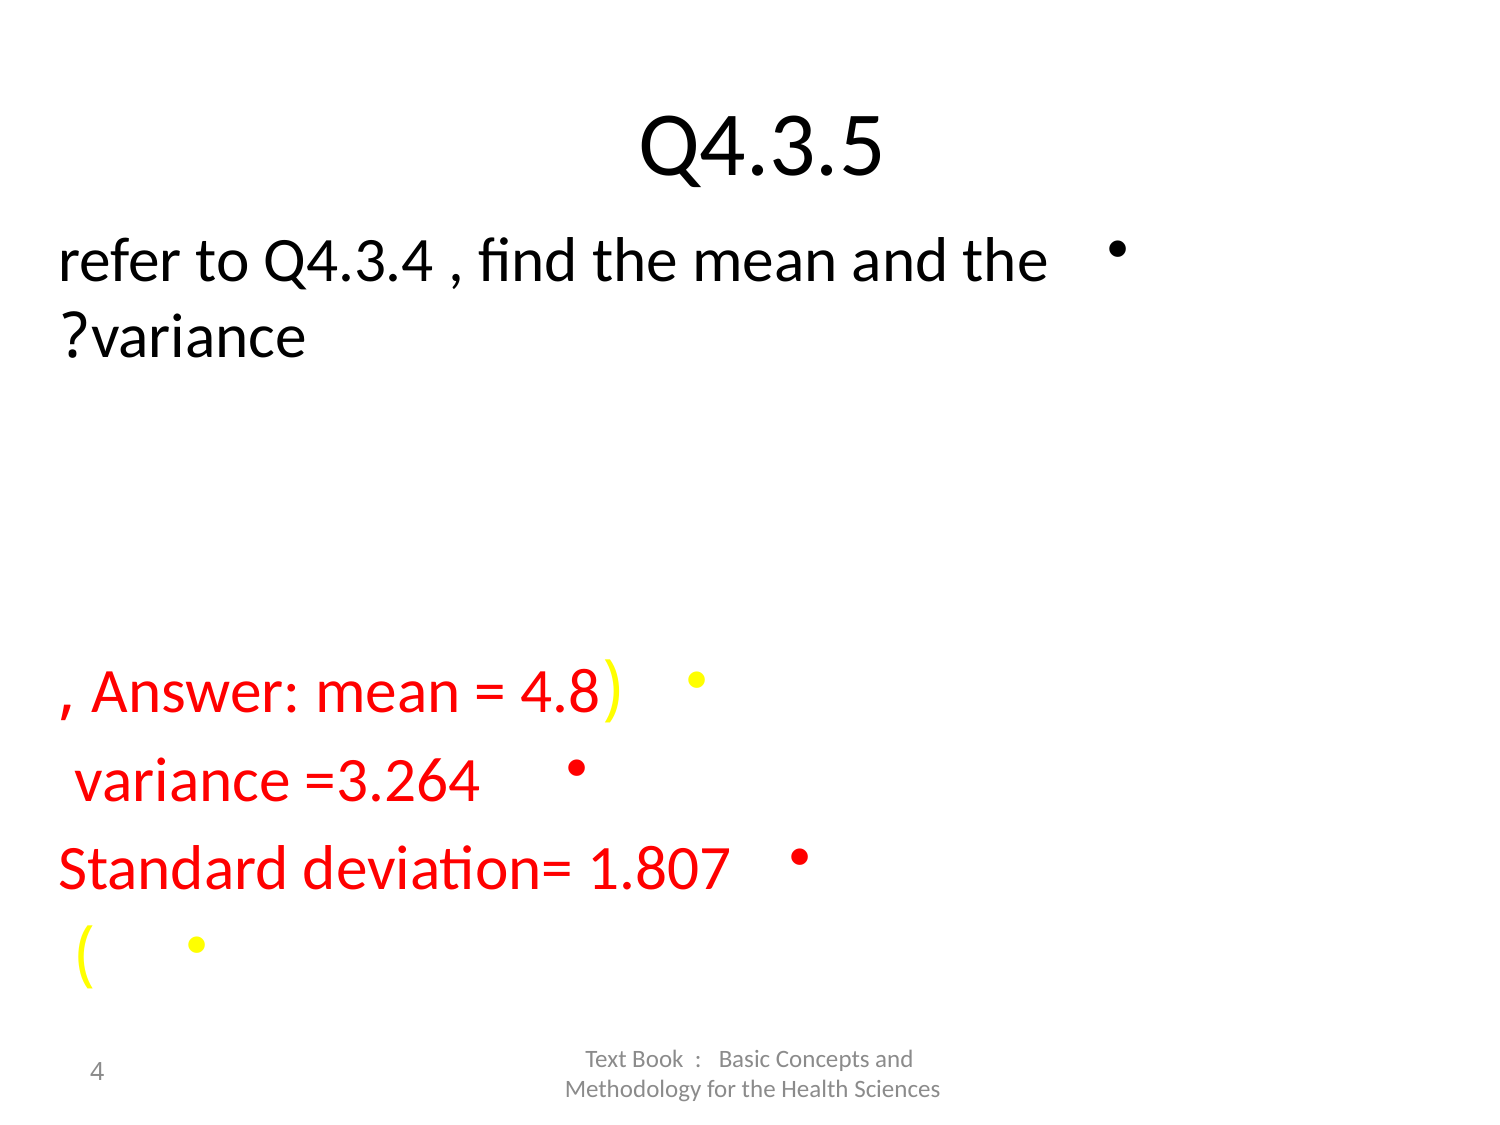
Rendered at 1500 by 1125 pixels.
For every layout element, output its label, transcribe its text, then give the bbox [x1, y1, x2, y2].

footer Text Book : Basic Concepts and Methodology for the Health Sciences [512, 1042, 988, 1103]
title Q4.3.5 [75, 45, 1425, 233]
list refer to Q4.3.4 , find the mean and the variance? (Answer: mean = 4.8 , variance =3.264 Standard deviation= 1.807 ) [43, 210, 1255, 1000]
slide_number 4 [75, 1042, 425, 1103]
